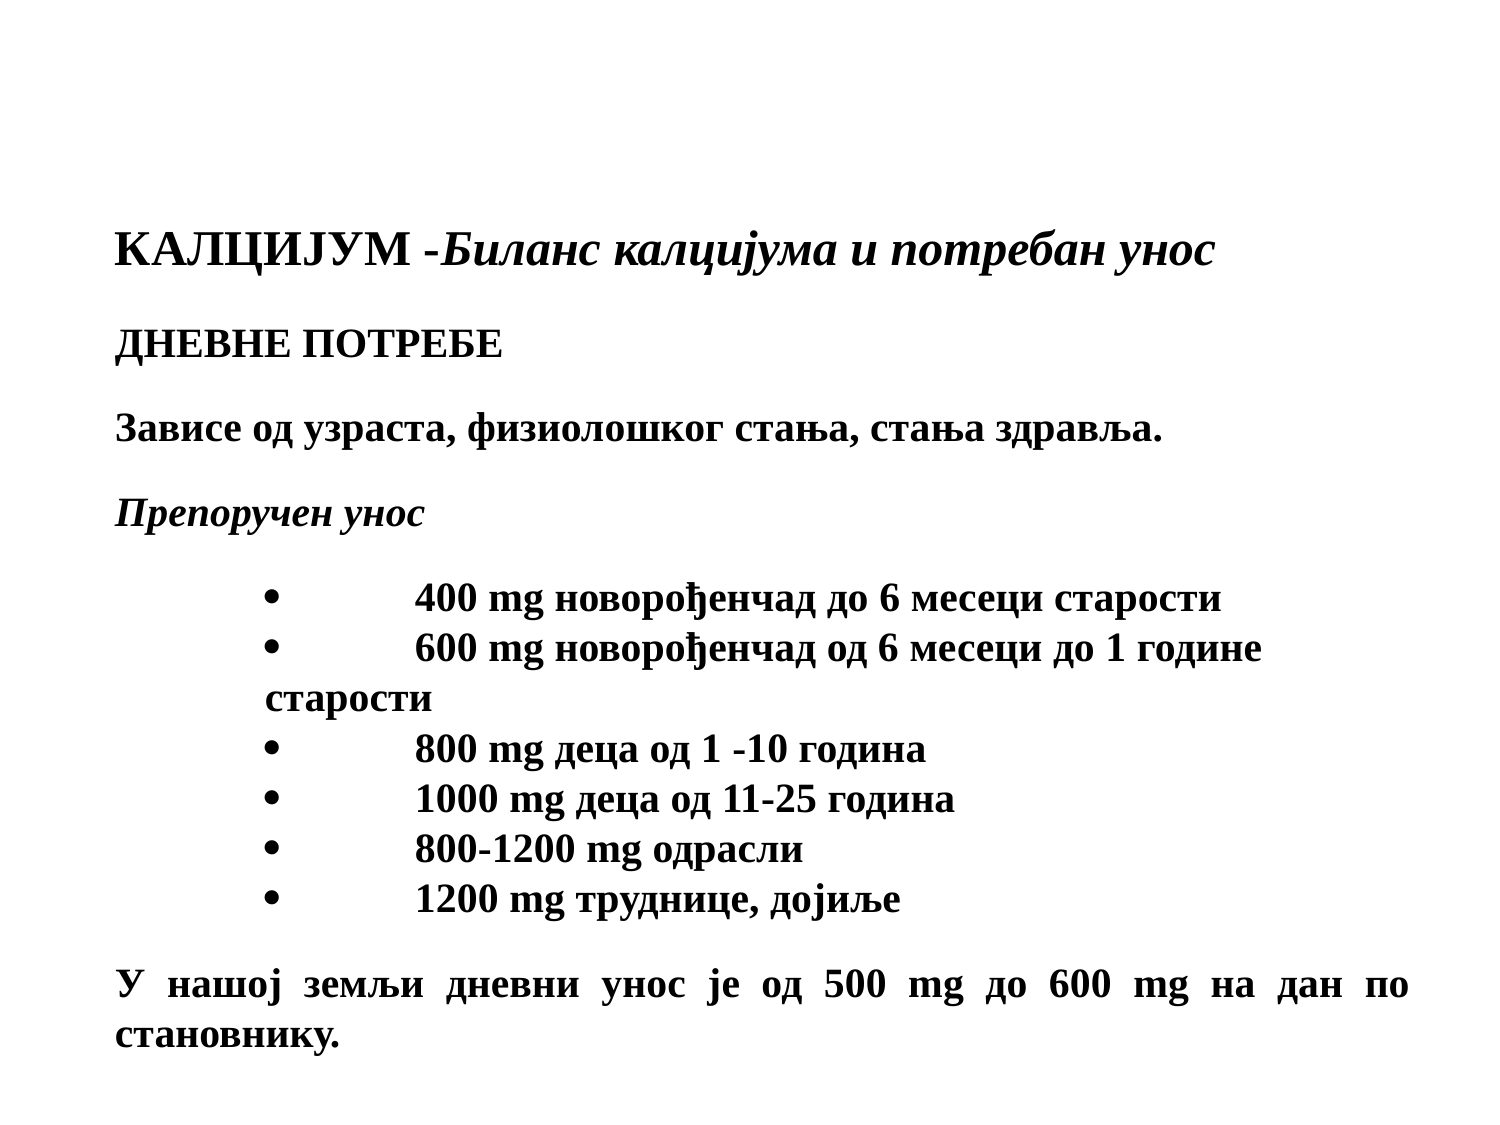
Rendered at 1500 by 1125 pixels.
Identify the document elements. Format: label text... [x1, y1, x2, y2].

text_box КАЛЦИЈУМ -Биланс калцијума и потребан унос ДНЕВНЕ ПОТРЕБЕ Зависе од узраста, физиолошког стања, стања здравља. Препоручен унос · 400 mg новорођенчад до 6 месеци старости · 600 mg новорођенчад од 6 месеци до 1 године старости · 800 mg деца од 1 -10 година · 1000 mg деца од 11-25 година · 800-1200 mg одрасли · 1200 mg труднице, дојиље У нашој земљи дневни унос је од 500 mg до 600 mg на дан по становнику. [100, 207, 1426, 1063]
